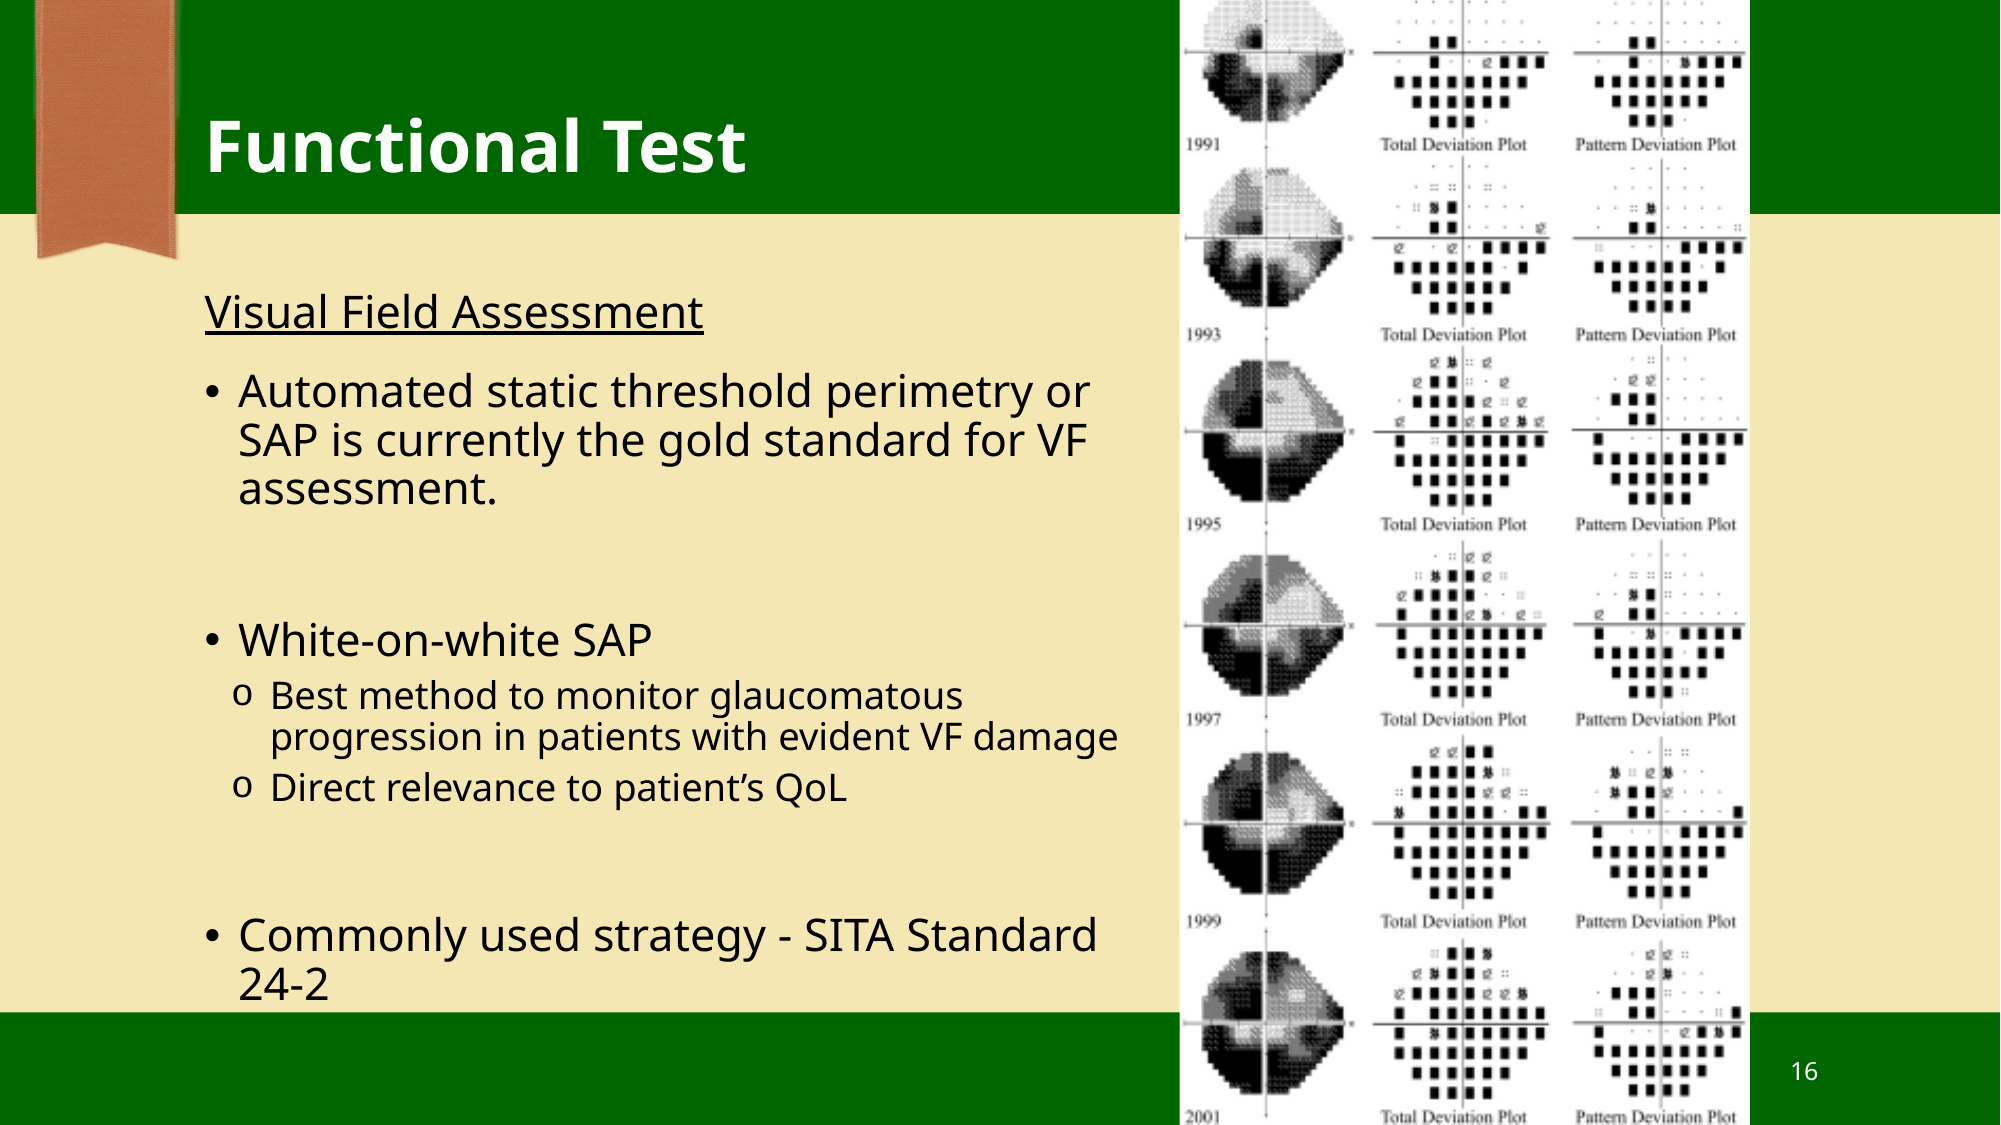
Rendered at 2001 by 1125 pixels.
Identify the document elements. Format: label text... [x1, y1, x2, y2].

list Visual Field Assessment Automated static threshold perimetry or SAP is currently the gold standard for VF assessment. White-on-white SAP Best method to monitor glaucomatous progression in patients with evident VF damage Direct relevance to patient’s QoL Commonly used strategy - SITA Standard 24-2 [189, 281, 1173, 1021]
slide_number 16 [1755, 1042, 1819, 1103]
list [1179, 0, 1750, 1125]
title Functional Test [189, 15, 1000, 196]
